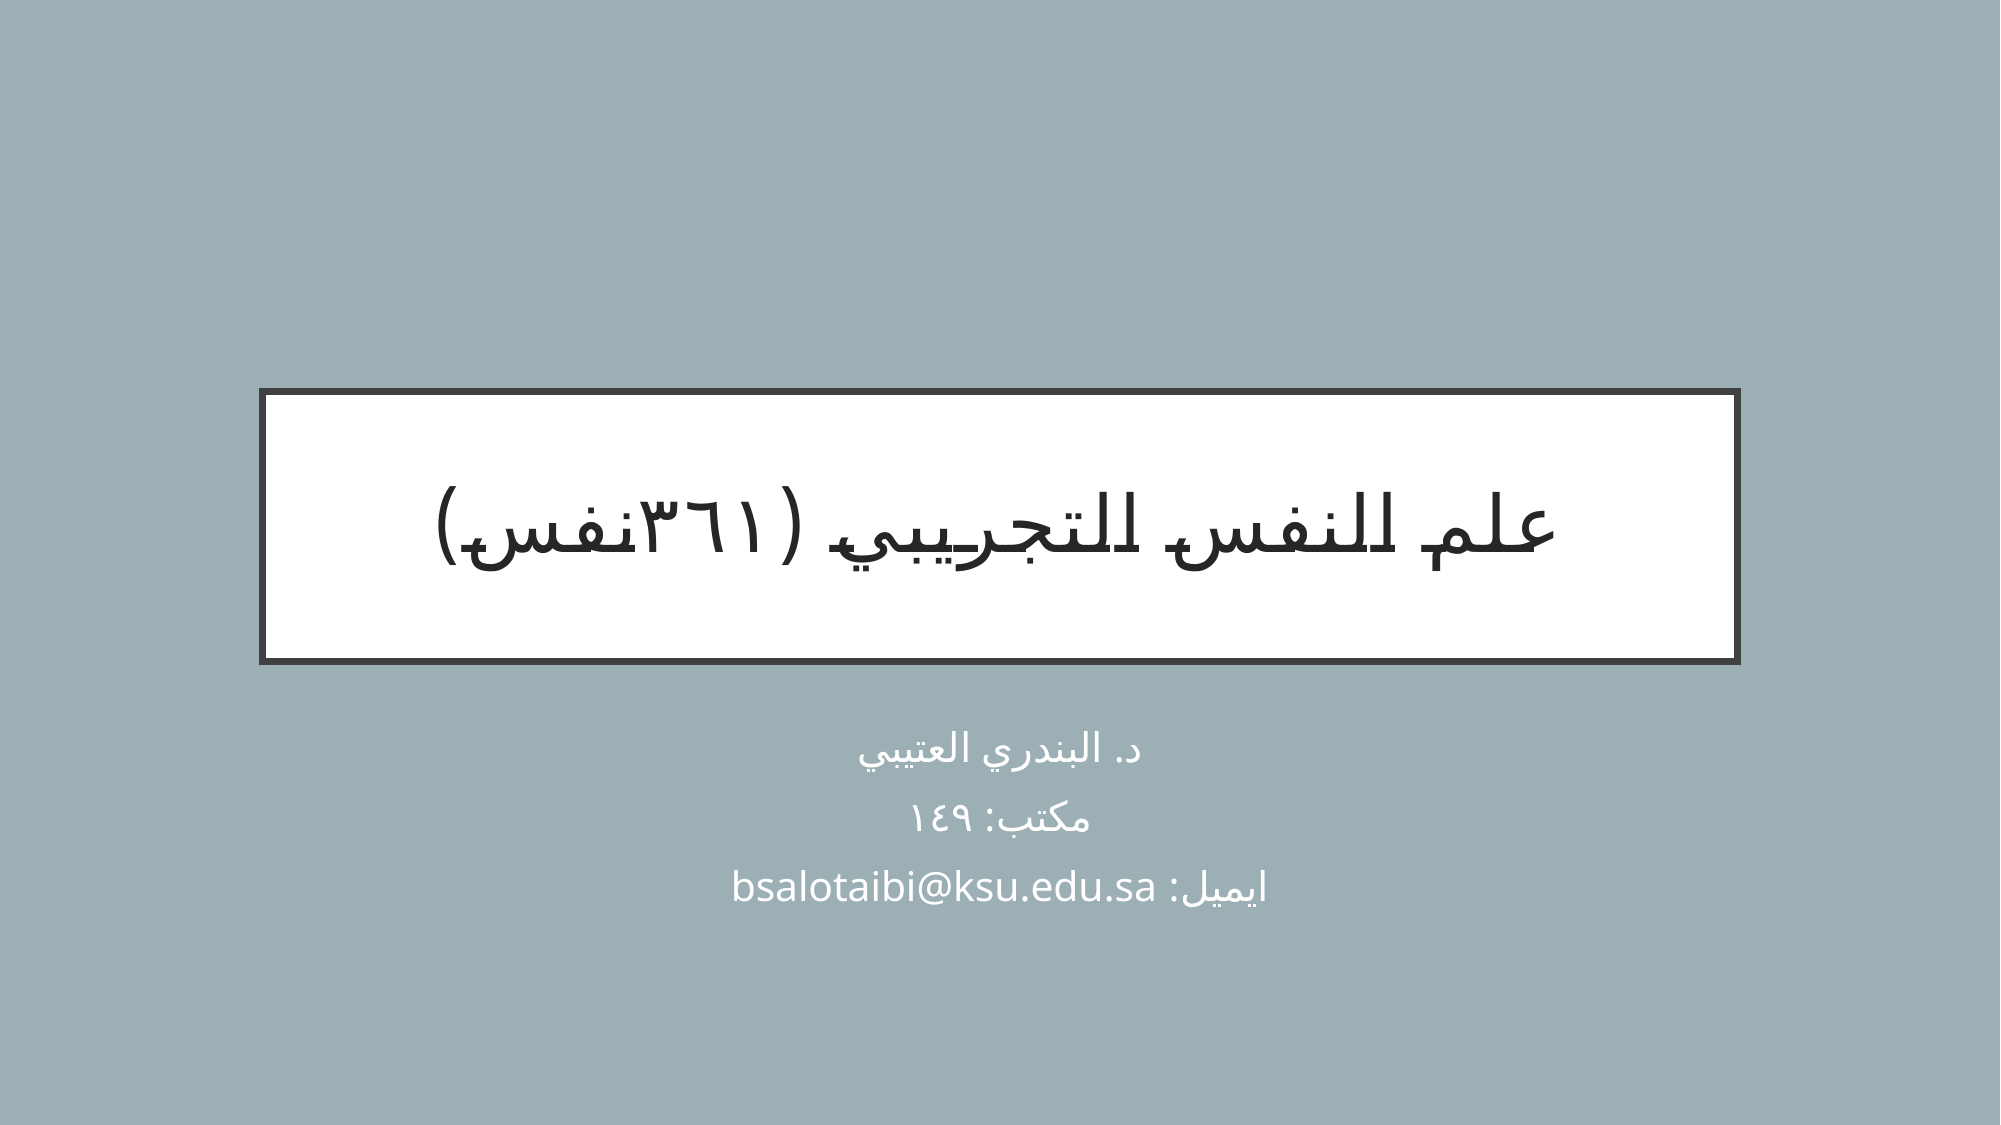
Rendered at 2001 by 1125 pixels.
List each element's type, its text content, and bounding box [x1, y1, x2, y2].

subtitle د. البندري العتيبي مكتب: ١٤٩ ايميل: bsalotaibi@ksu.edu.sa [442, 713, 1558, 918]
title علم النفس التجريبي (٣٦١نفس) [259, 388, 1741, 665]
